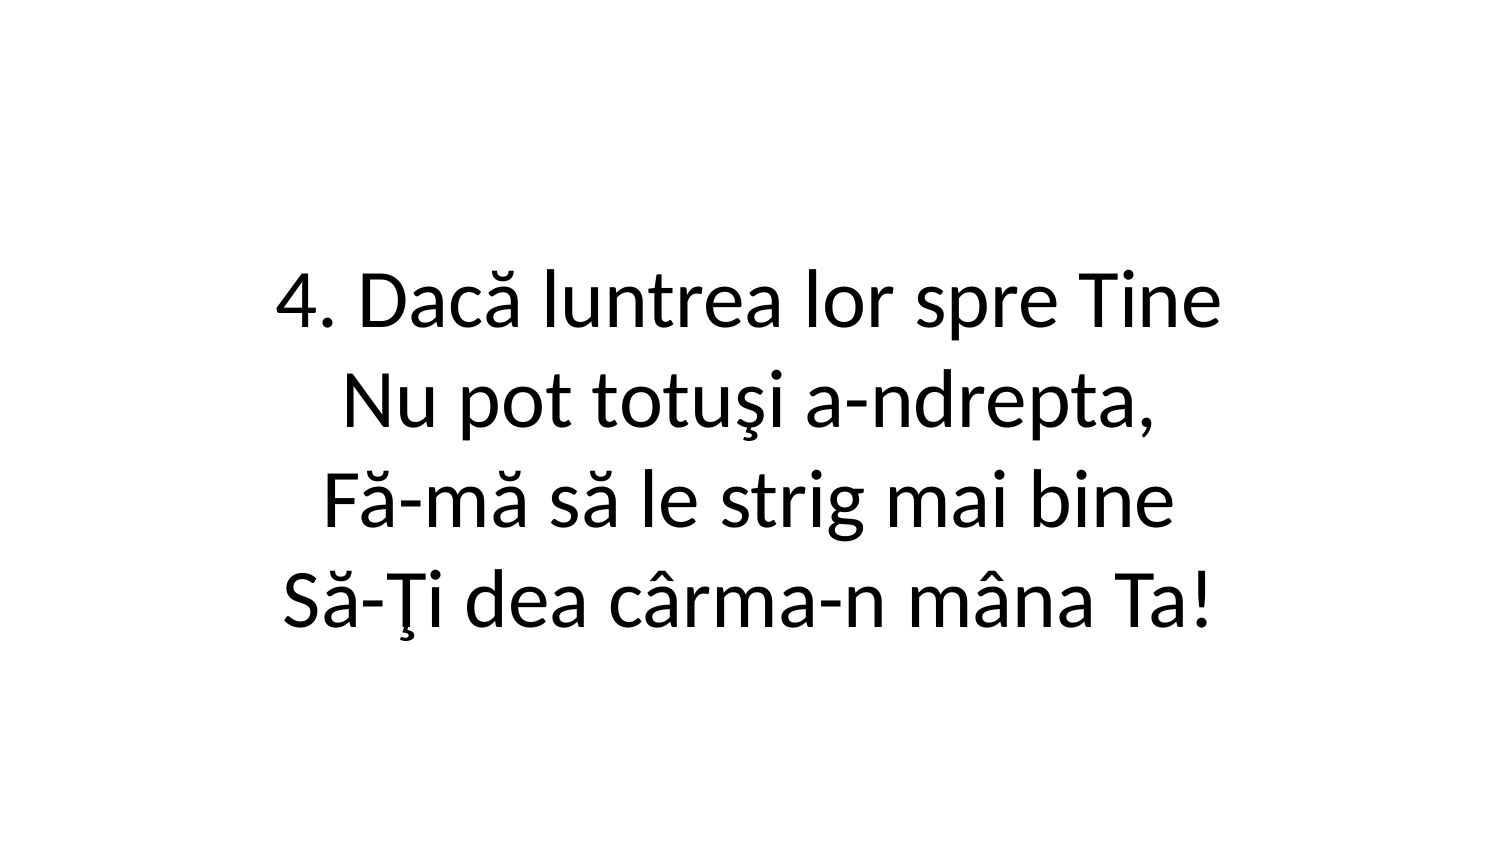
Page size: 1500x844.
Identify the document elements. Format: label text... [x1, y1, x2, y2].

text_box 4. Dacă luntrea lor spre Tine Nu pot totuşi a-ndrepta, Fă-mă să le strig mai bine Să-Ţi dea cârma-n mâna Ta! [260, 192, 1240, 652]
